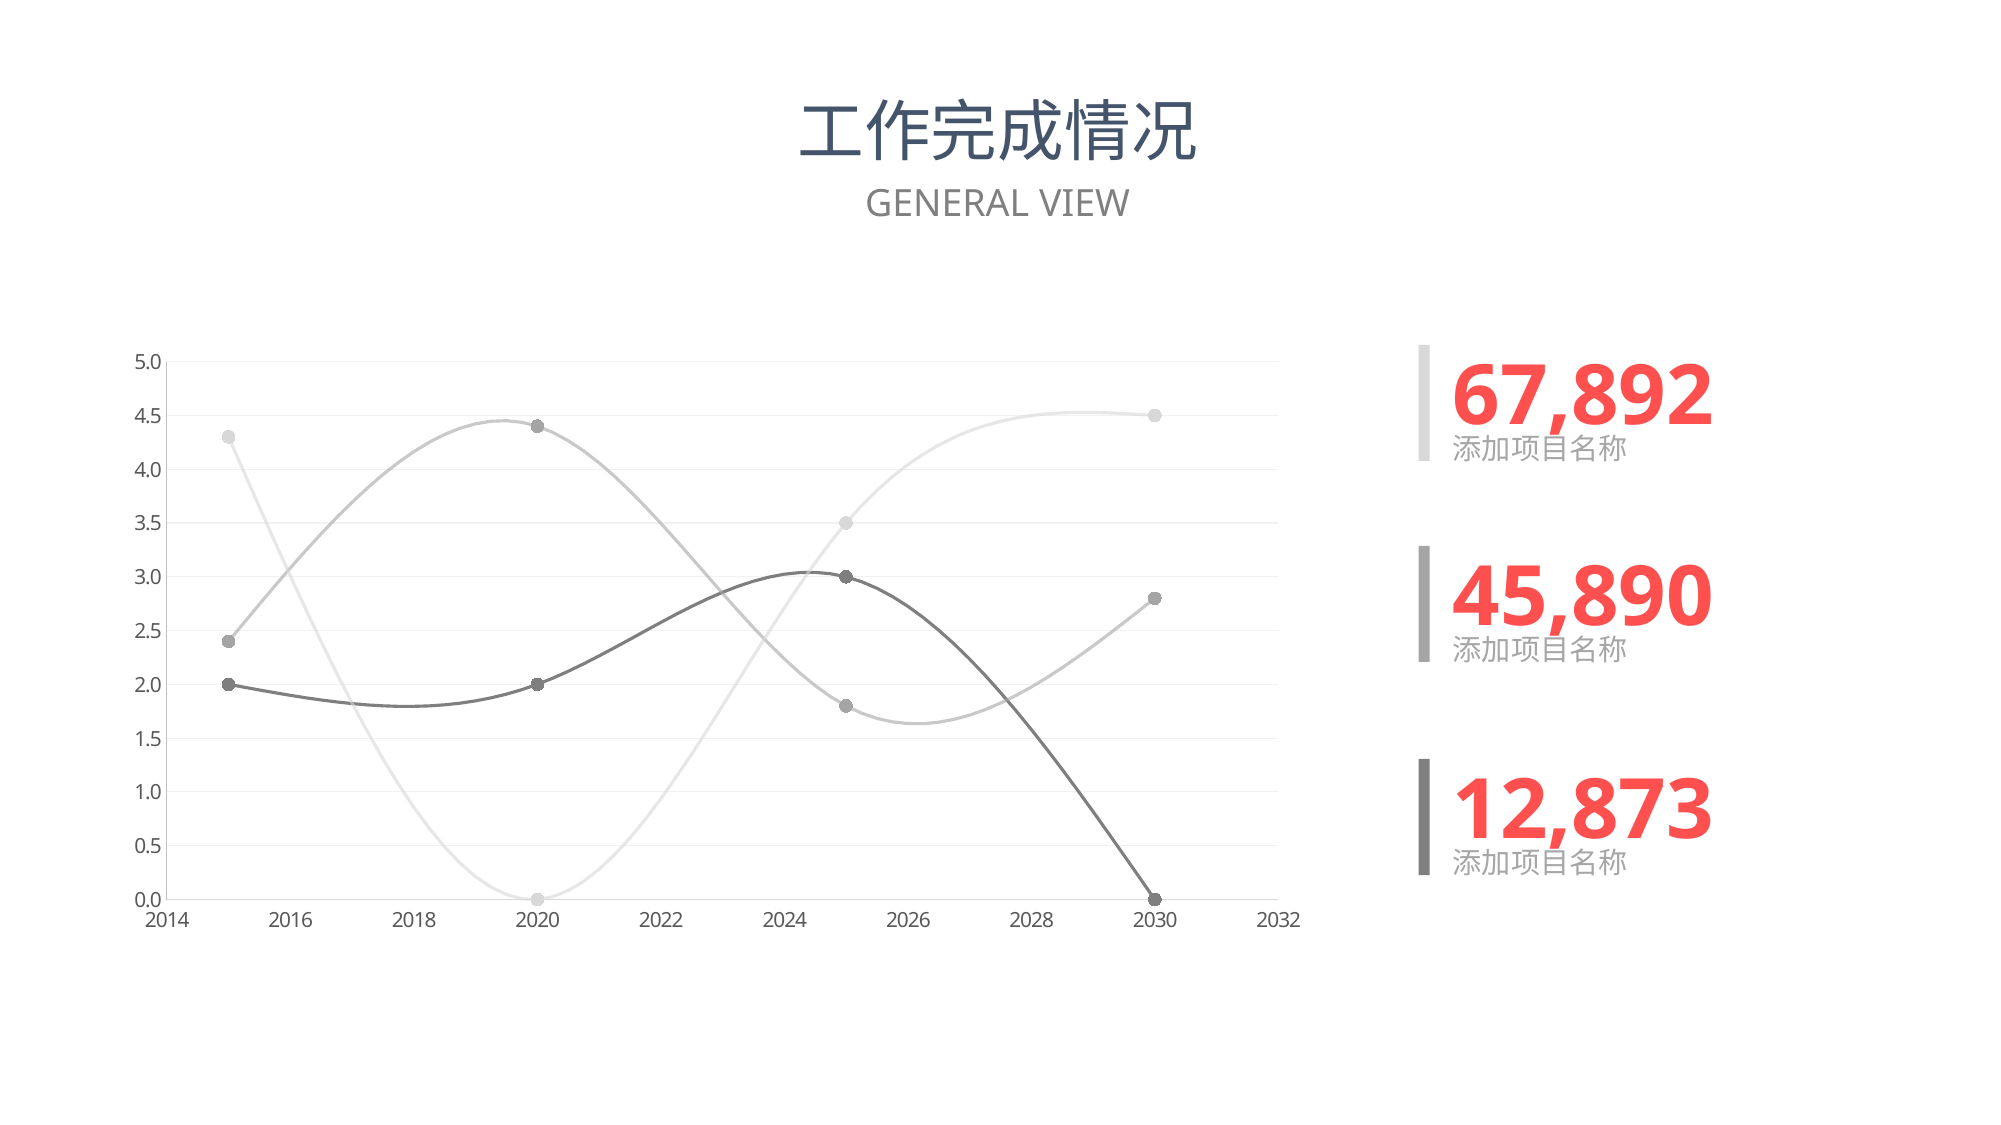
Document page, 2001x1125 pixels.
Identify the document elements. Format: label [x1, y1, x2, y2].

text_box [1418, 514, 1855, 672]
text_box [758, 81, 1238, 233]
text_box [1418, 313, 1855, 471]
chart [109, 335, 1325, 946]
text_box [1418, 727, 1855, 885]
